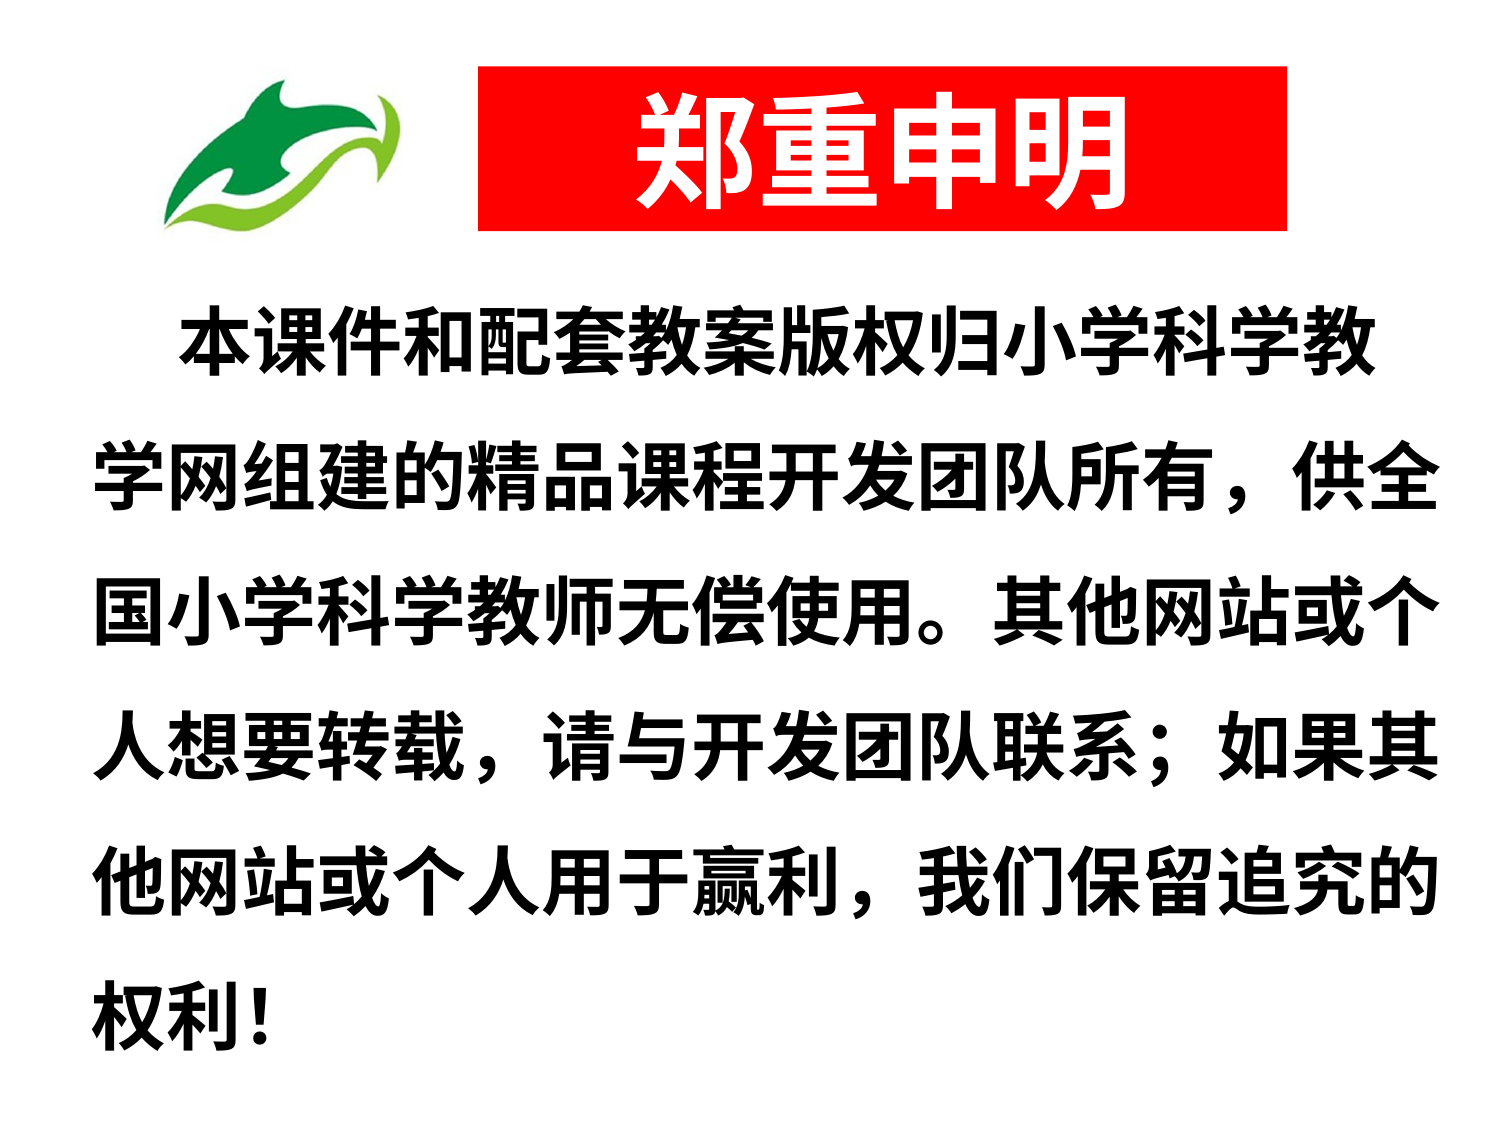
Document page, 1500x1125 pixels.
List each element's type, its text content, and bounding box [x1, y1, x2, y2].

text_box 郑重申明 [478, 66, 1288, 218]
text_box 本课件和配套教案版权归小学科学教学网组建的精品课程开发团队所有，供全国小学科学教师无偿使用。其他网站或个人想要转载，请与开发团队联系；如果其他网站或个人用于赢利，我们保留追究的权利！ [75, 218, 1461, 1092]
picture [156, 66, 408, 244]
